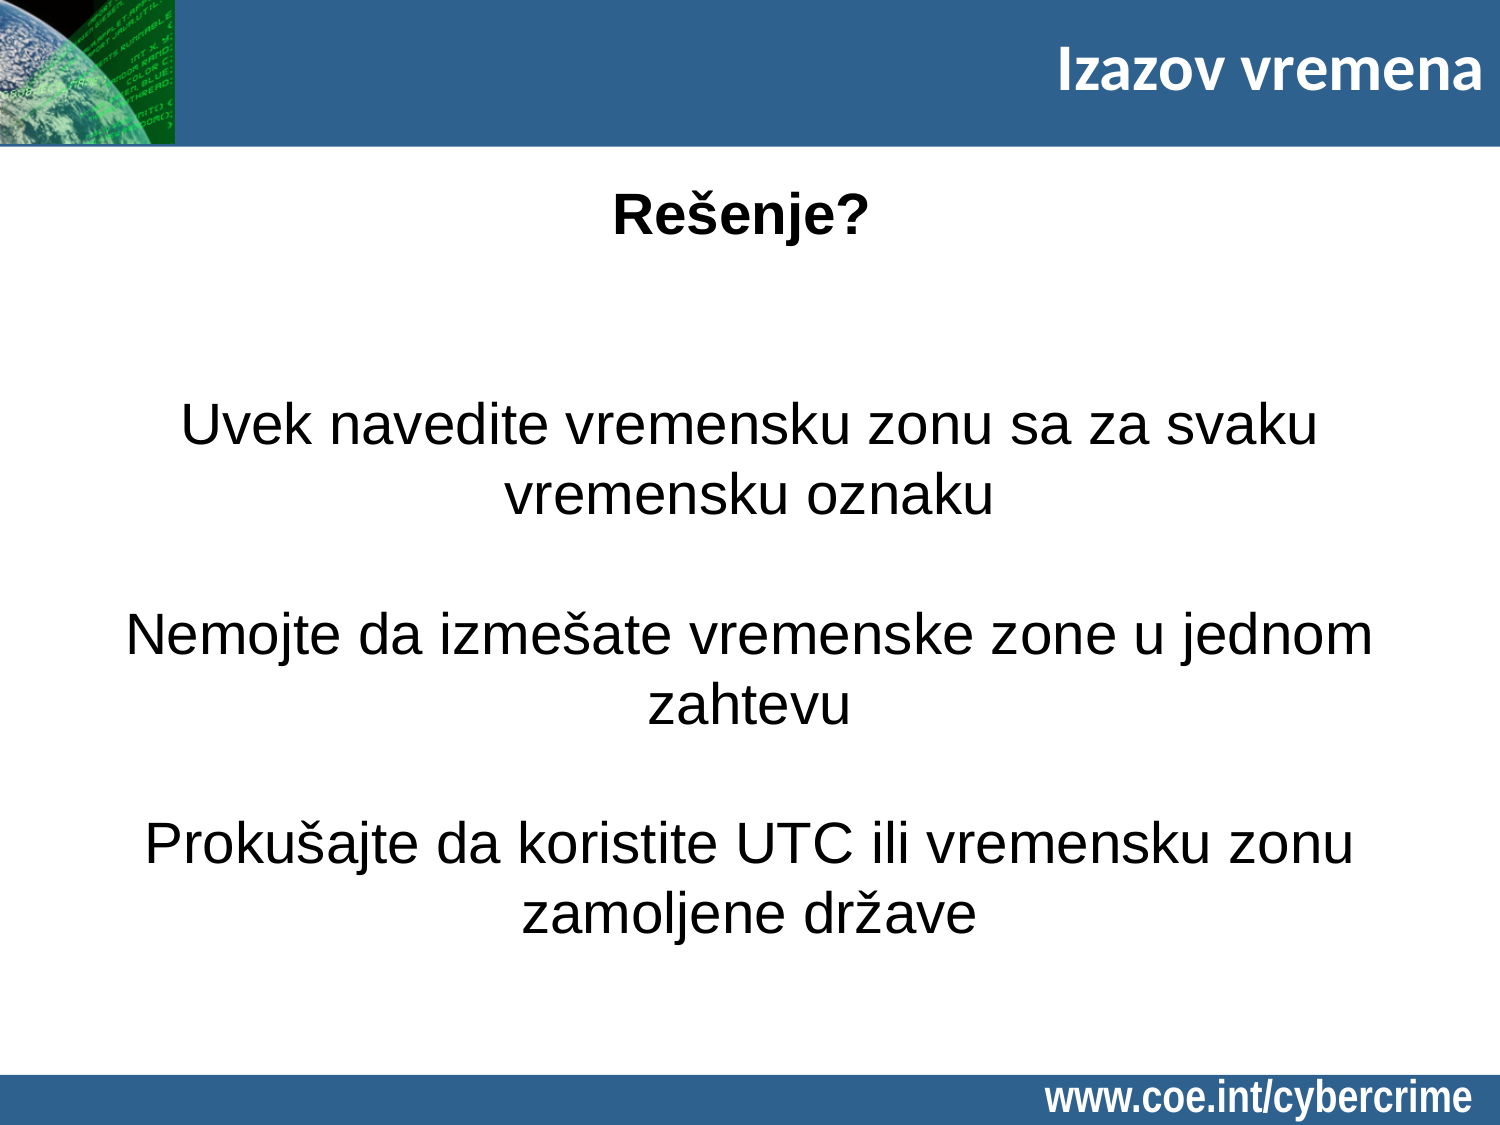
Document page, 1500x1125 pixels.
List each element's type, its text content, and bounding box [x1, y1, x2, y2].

text_box Izazov vremena [179, 0, 1500, 149]
picture [0, 0, 175, 144]
text_box Rešenje? Uvek navedite vremensku zonu sa za svaku vremensku oznaku Nemojte da izmešate vremenske zone u jednom zahtevu Prokušajte da koristite UTC ili vremensku zonu zamoljene države [19, 28, 1481, 953]
text_box [0, 1073, 1030, 1125]
text_box www.coe.int/cybercrime [1030, 1059, 1500, 1125]
